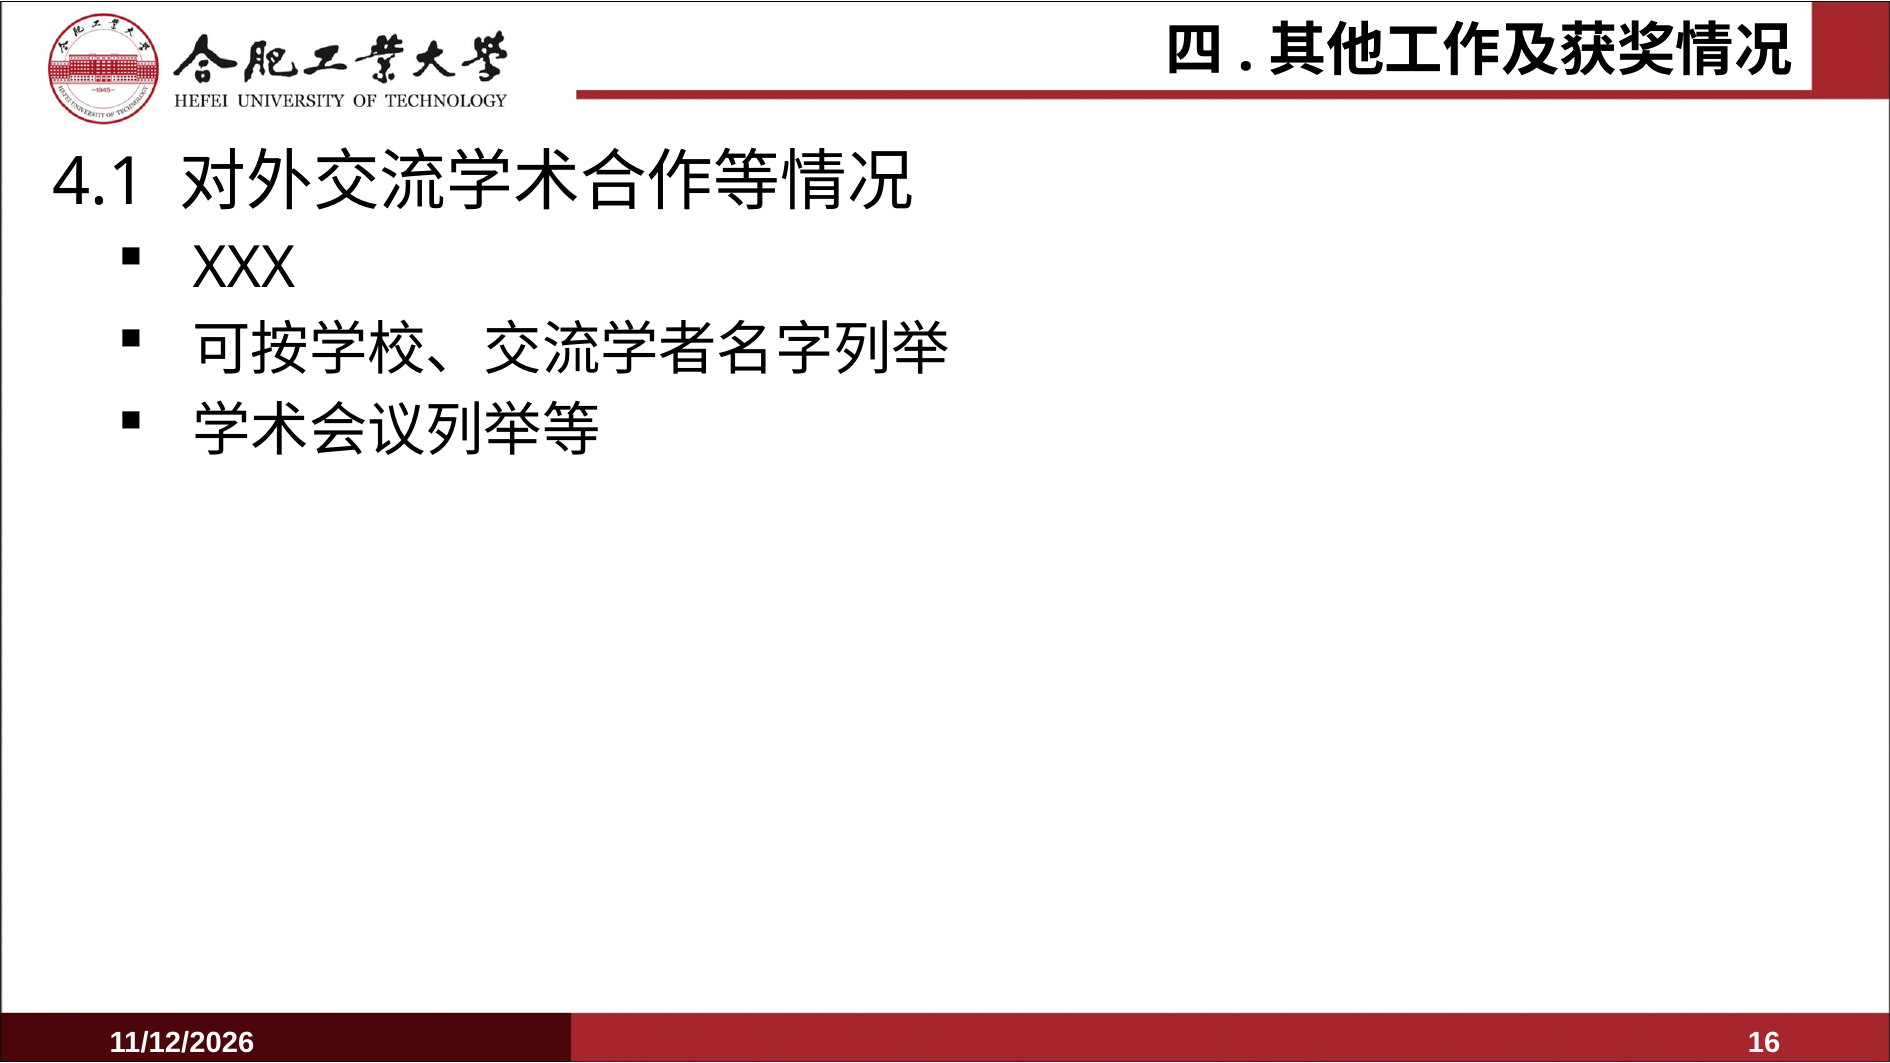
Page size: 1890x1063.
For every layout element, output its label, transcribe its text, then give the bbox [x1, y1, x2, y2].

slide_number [94, 1015, 536, 1063]
picture [0, 1, 1890, 1062]
list 4.1 对外交流学术合作等情况 XXX 可按学校、交流学者名字列举 学术会议列举等 [37, 129, 1838, 981]
title 四.其他工作及获奖情况 [587, 0, 1808, 95]
slide_number 15 [1354, 1015, 1796, 1063]
